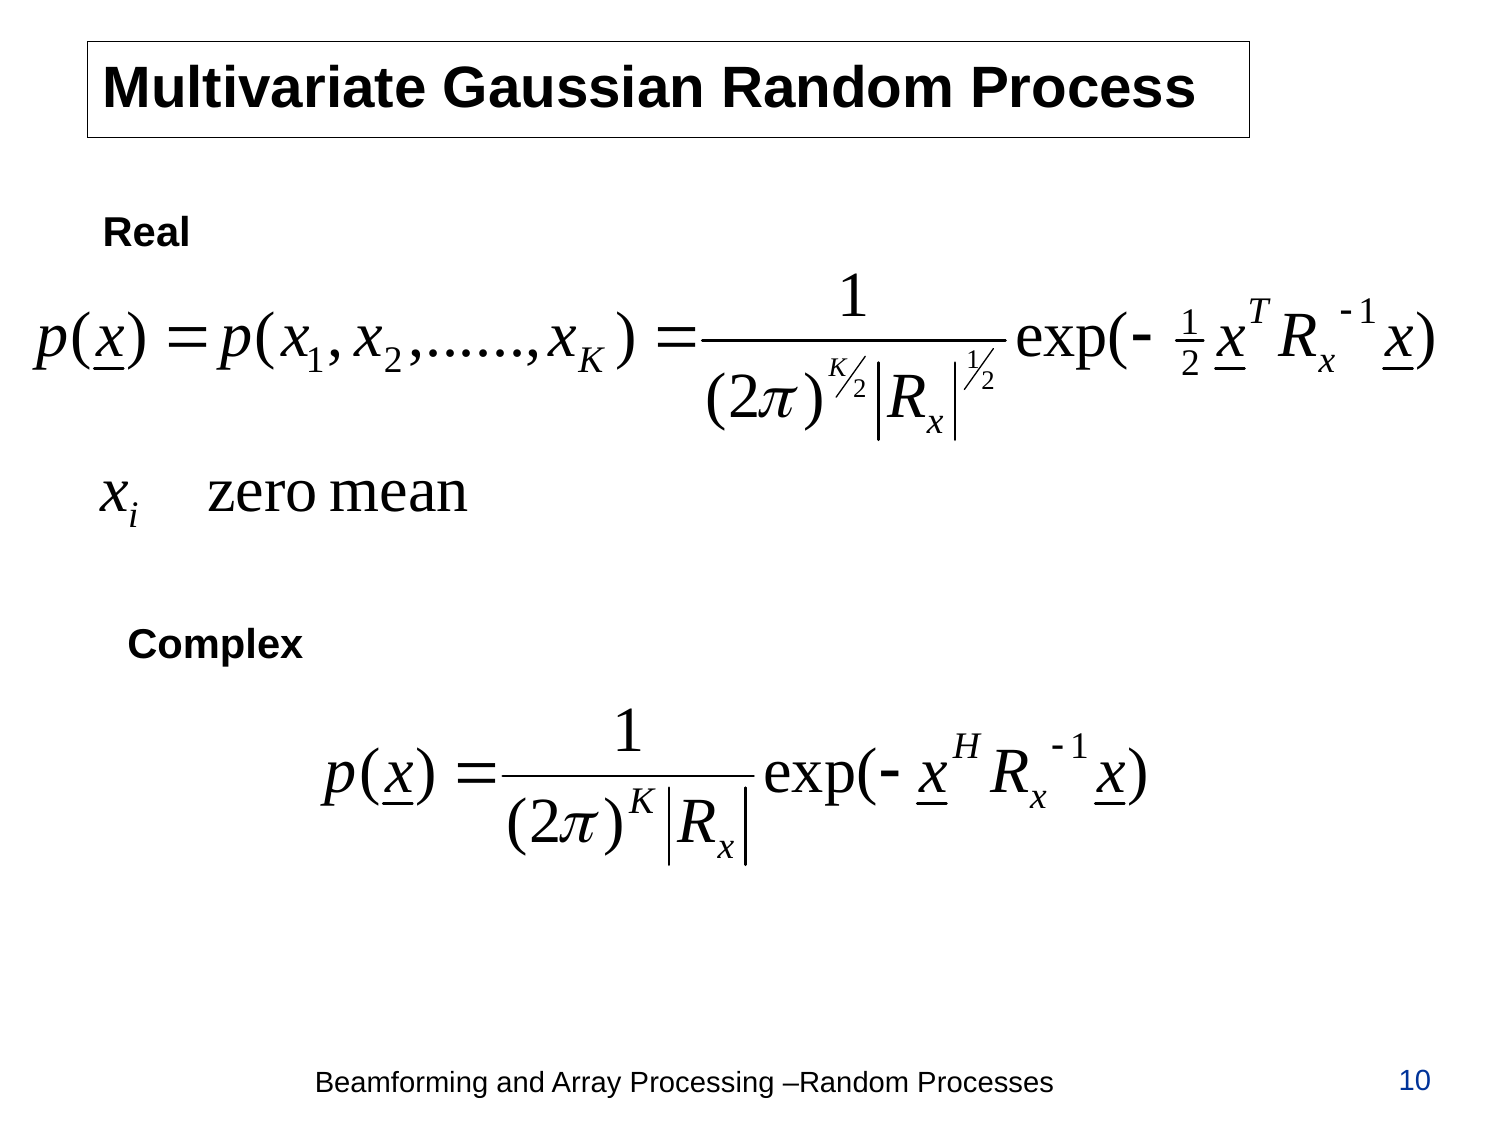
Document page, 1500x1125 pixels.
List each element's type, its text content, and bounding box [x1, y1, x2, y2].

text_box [17, 254, 1449, 454]
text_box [306, 689, 1159, 879]
title Multivariate Gaussian Random Process [87, 41, 1250, 138]
list Real [87, 187, 246, 253]
slide_number 10 [1207, 1055, 1447, 1102]
text_box Complex [112, 599, 338, 682]
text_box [87, 446, 479, 544]
